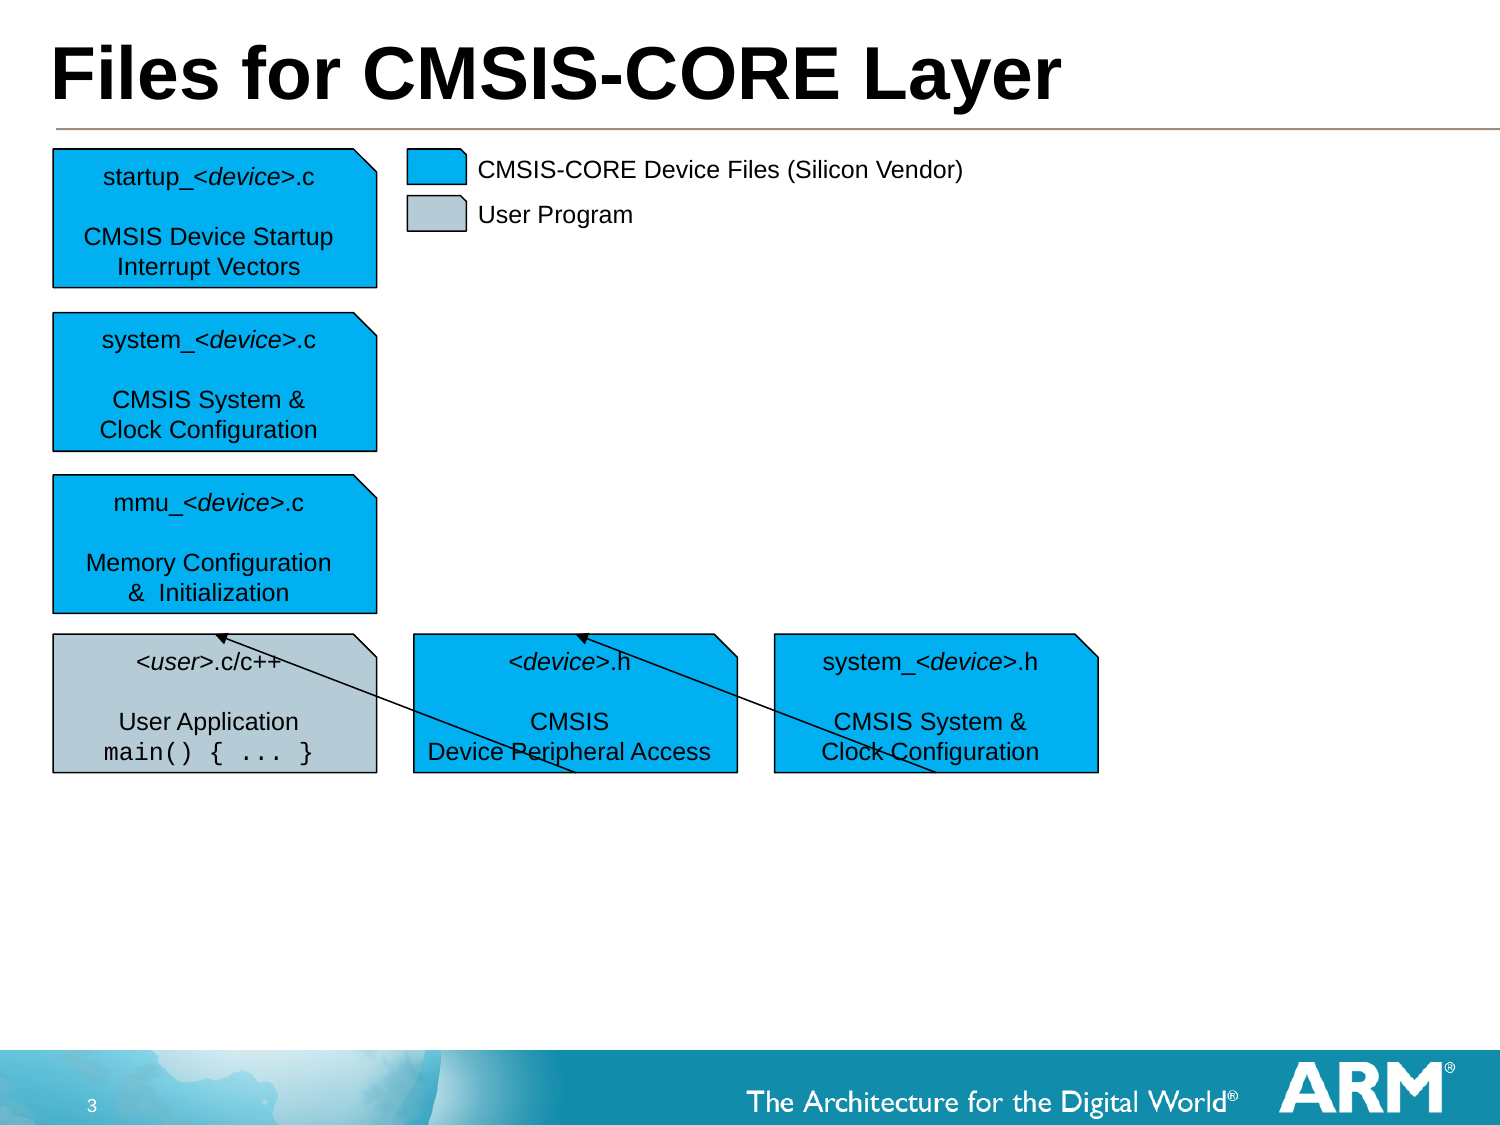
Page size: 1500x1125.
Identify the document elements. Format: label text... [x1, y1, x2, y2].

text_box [52, 148, 1099, 773]
title Files for CMSIS-CORE Layer [35, 1, 1476, 139]
picture [0, 780, 1500, 1125]
